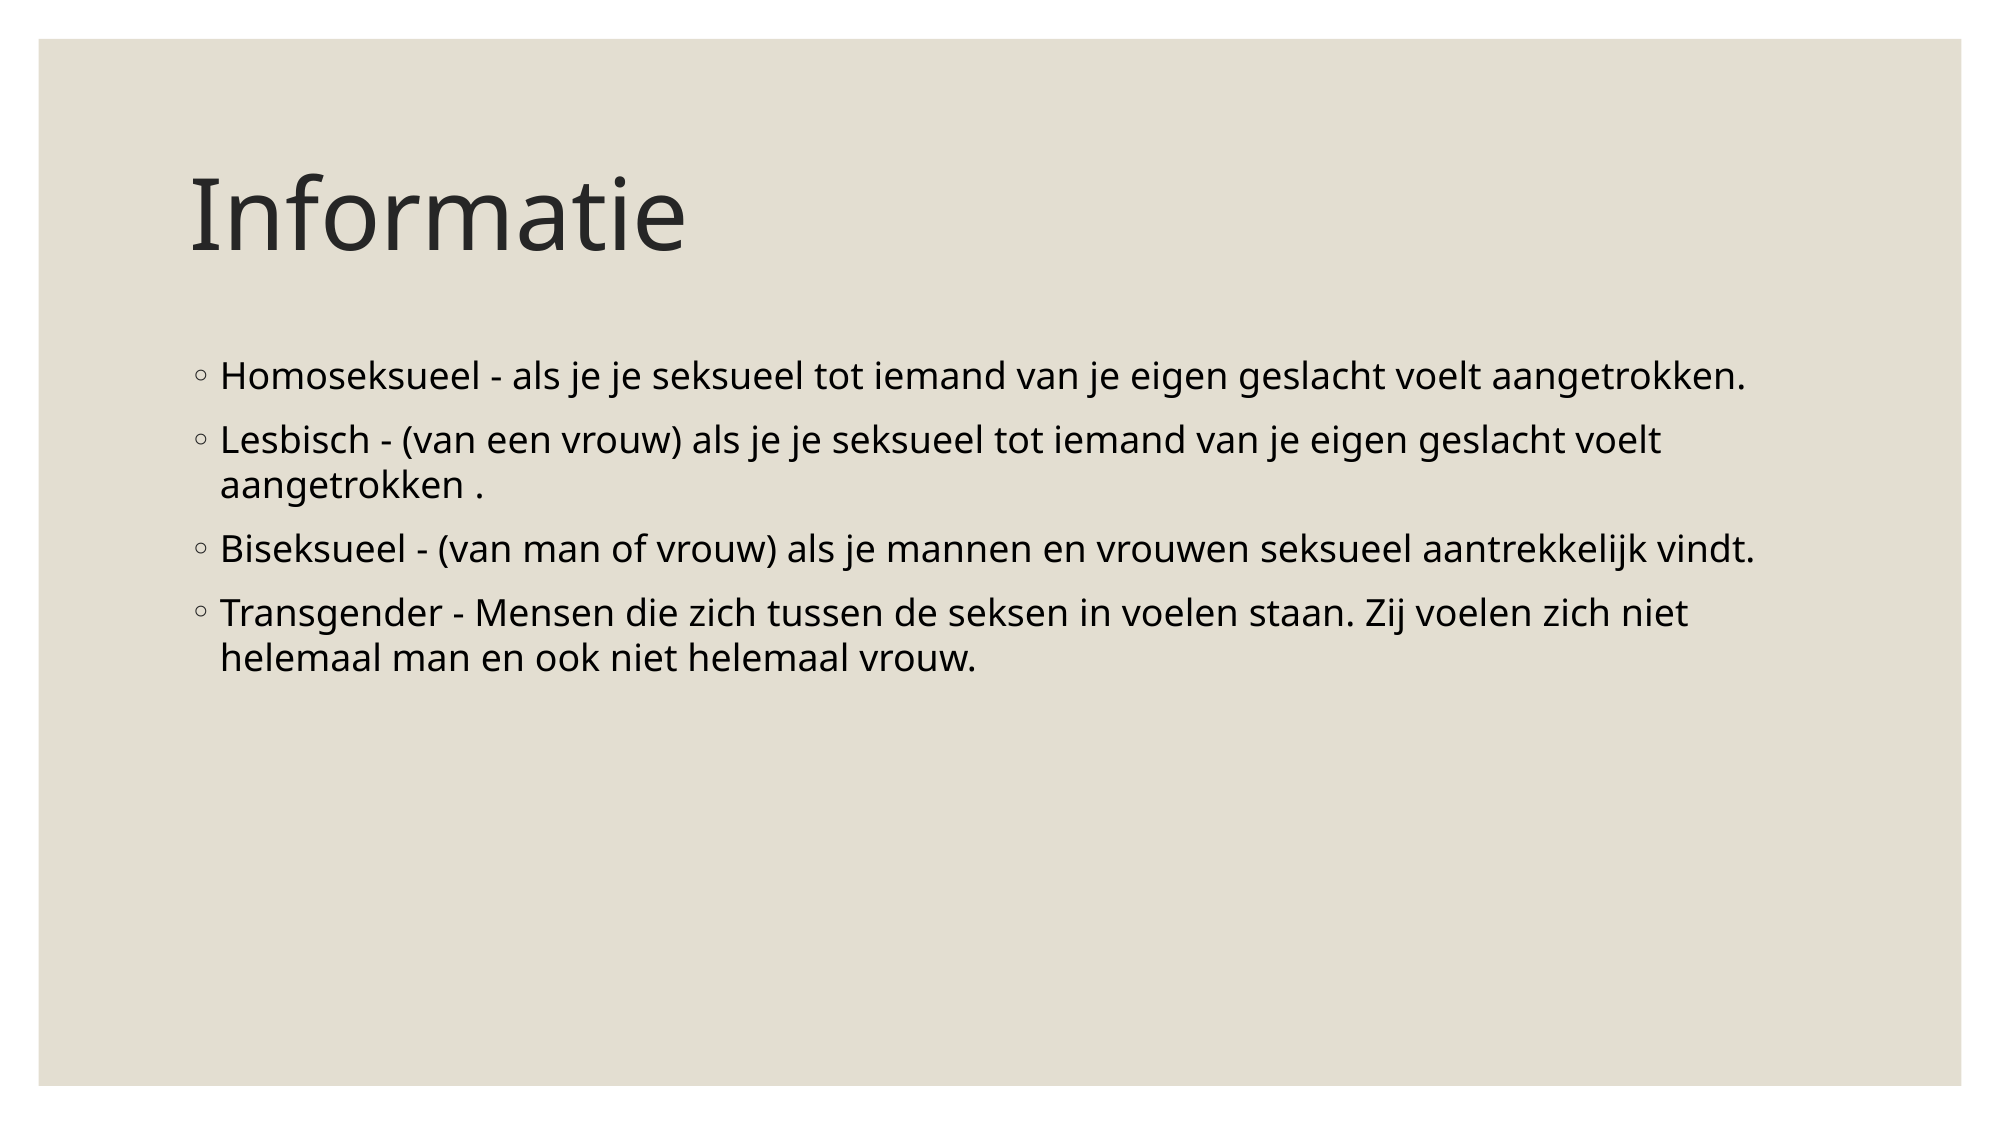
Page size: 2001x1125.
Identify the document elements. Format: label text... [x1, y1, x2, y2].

list Homoseksueel - als je je seksueel tot iemand van je eigen geslacht voelt aangetrokken. Lesbisch - (van een vrouw) als je je seksueel tot iemand van je eigen geslacht voelt aangetrokken . Biseksueel - (van man of vrouw) als je mannen en vrouwen seksueel aantrekkelijk vindt. Transgender - Mensen die zich tussen de seksen in voelen staan. Zij voelen zich niet helemaal man en ook niet helemaal vrouw. [174, 345, 1825, 990]
title Informatie [174, 105, 1825, 331]
